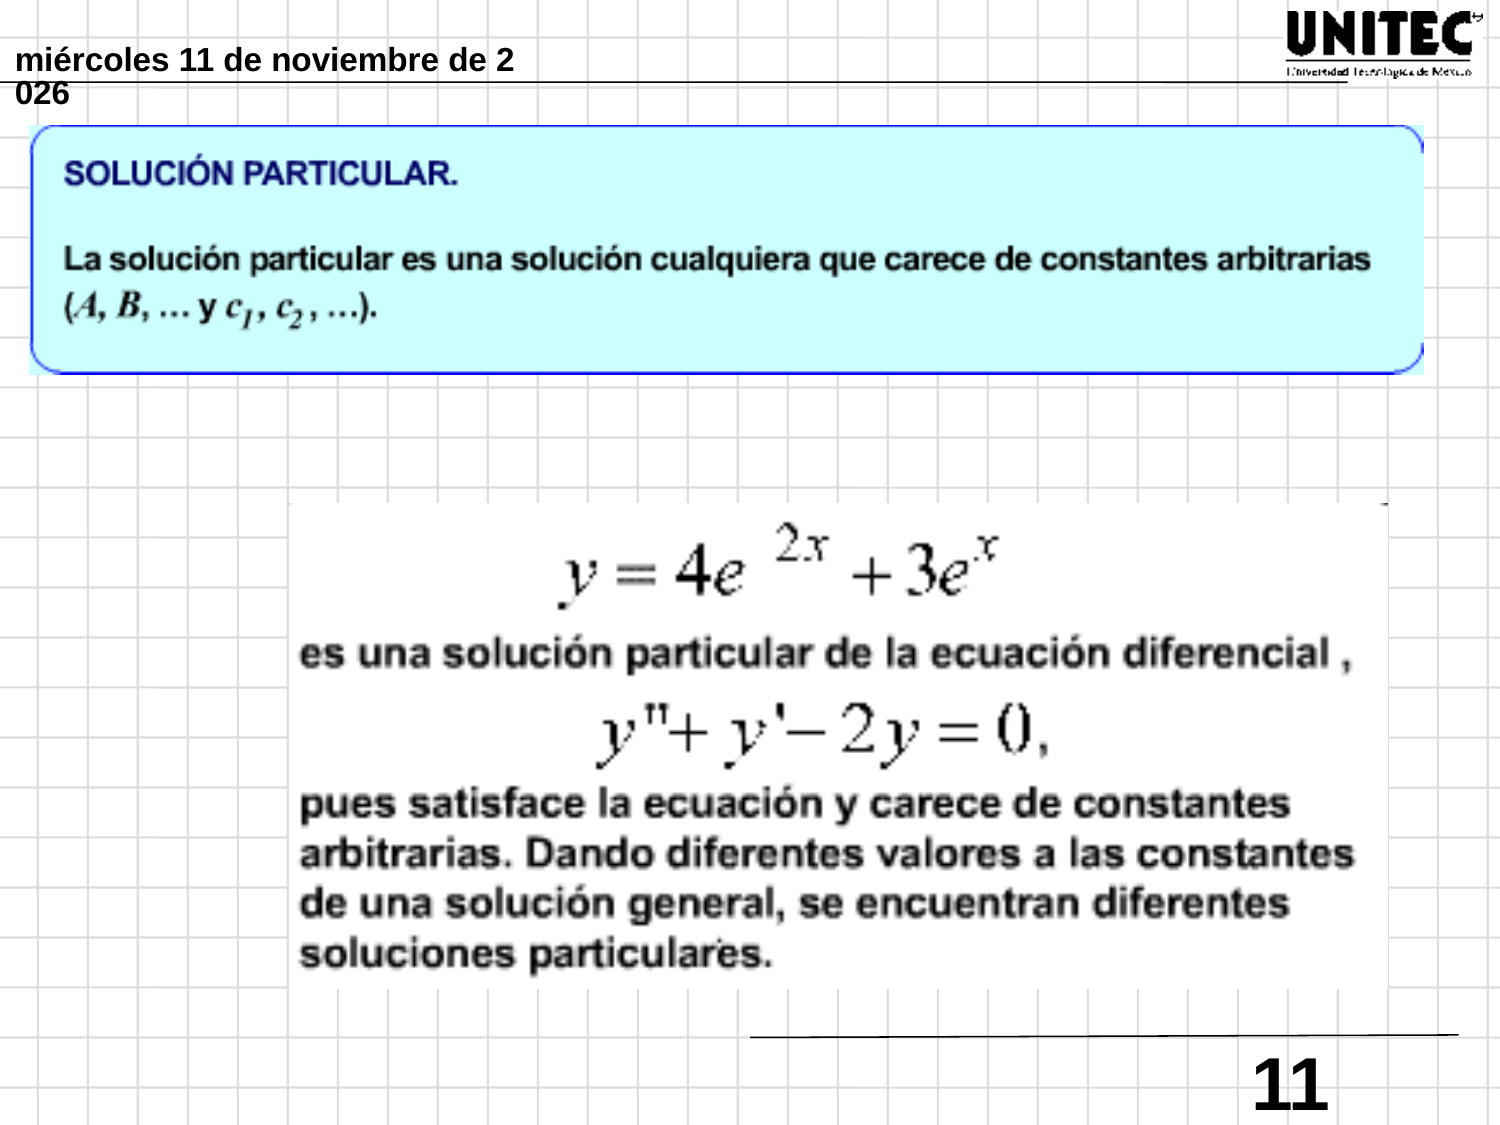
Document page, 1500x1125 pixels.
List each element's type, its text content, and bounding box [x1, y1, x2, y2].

picture [1283, 11, 1483, 79]
slide_number 11 [1199, 1013, 1452, 1109]
picture [29, 125, 1424, 375]
picture [288, 503, 1389, 989]
slide_number lunes, 23 de enero de 2012 [0, 31, 538, 110]
